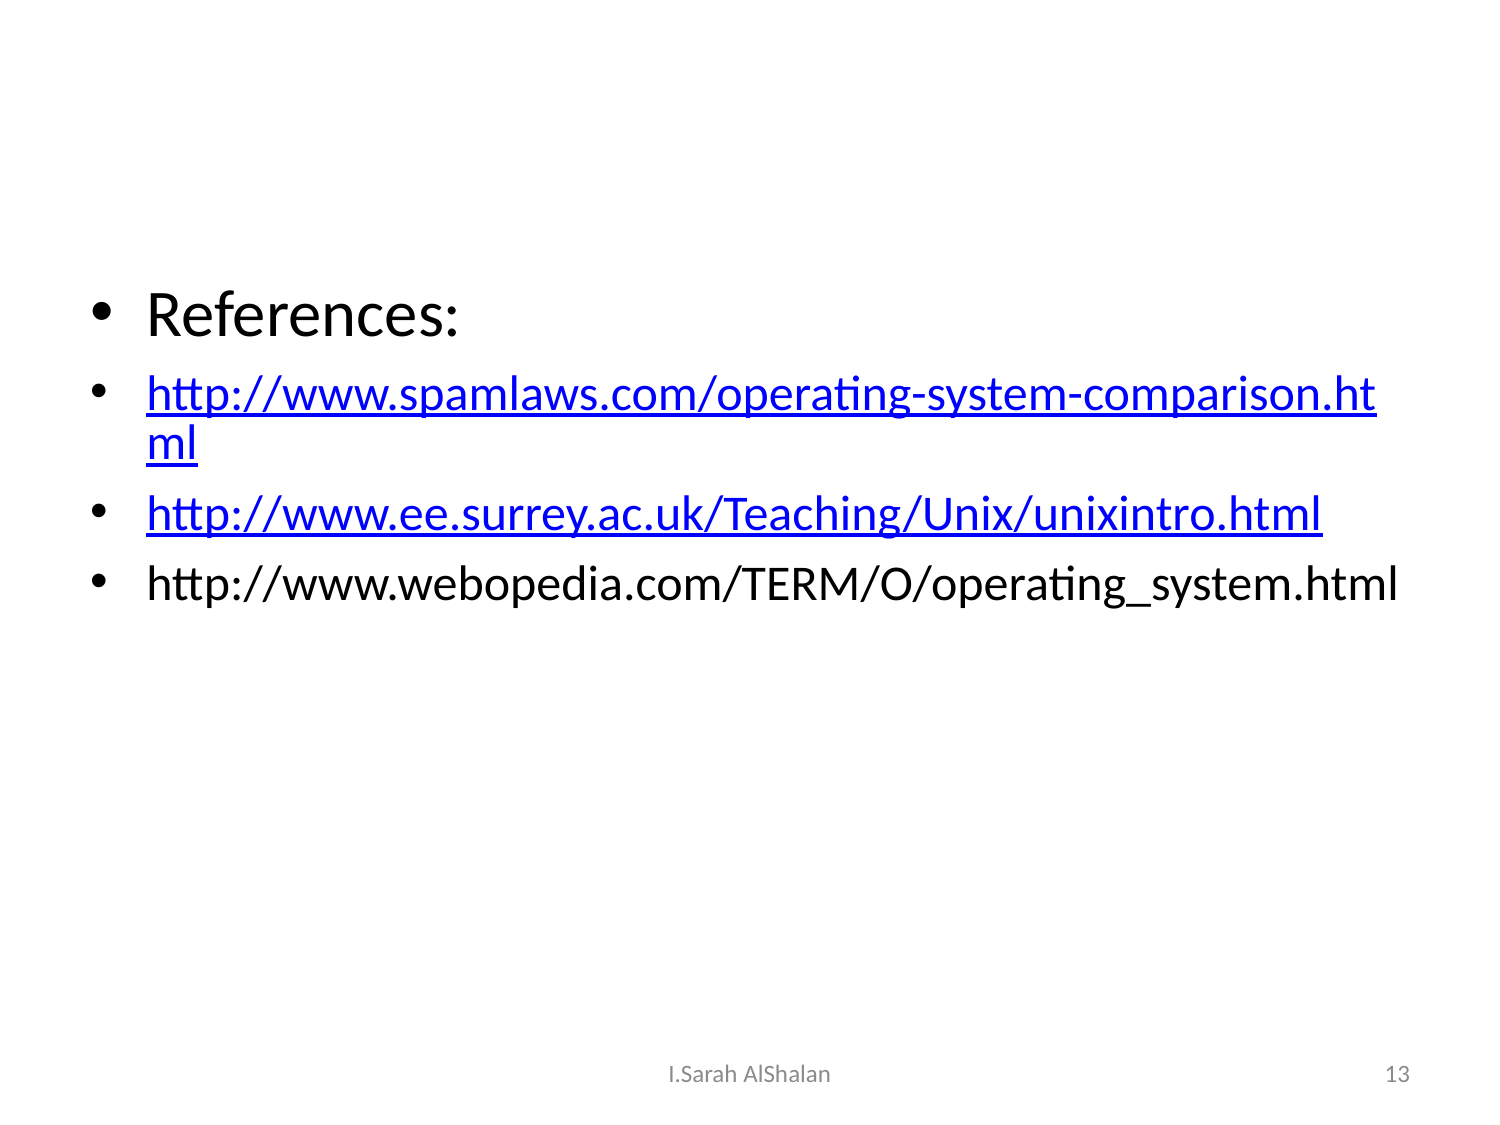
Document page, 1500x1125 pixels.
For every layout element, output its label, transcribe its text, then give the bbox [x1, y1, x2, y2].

list References: http://www.spamlaws.com/operating-system-comparison.html http://www.ee.surrey.ac.uk/Teaching/Unix/unixintro.html http://www.webopedia.com/TERM/O/operating_system.html [75, 262, 1425, 1005]
footer I.Sarah AlShalan [512, 1042, 988, 1103]
slide_number 13 [1074, 1042, 1425, 1103]
